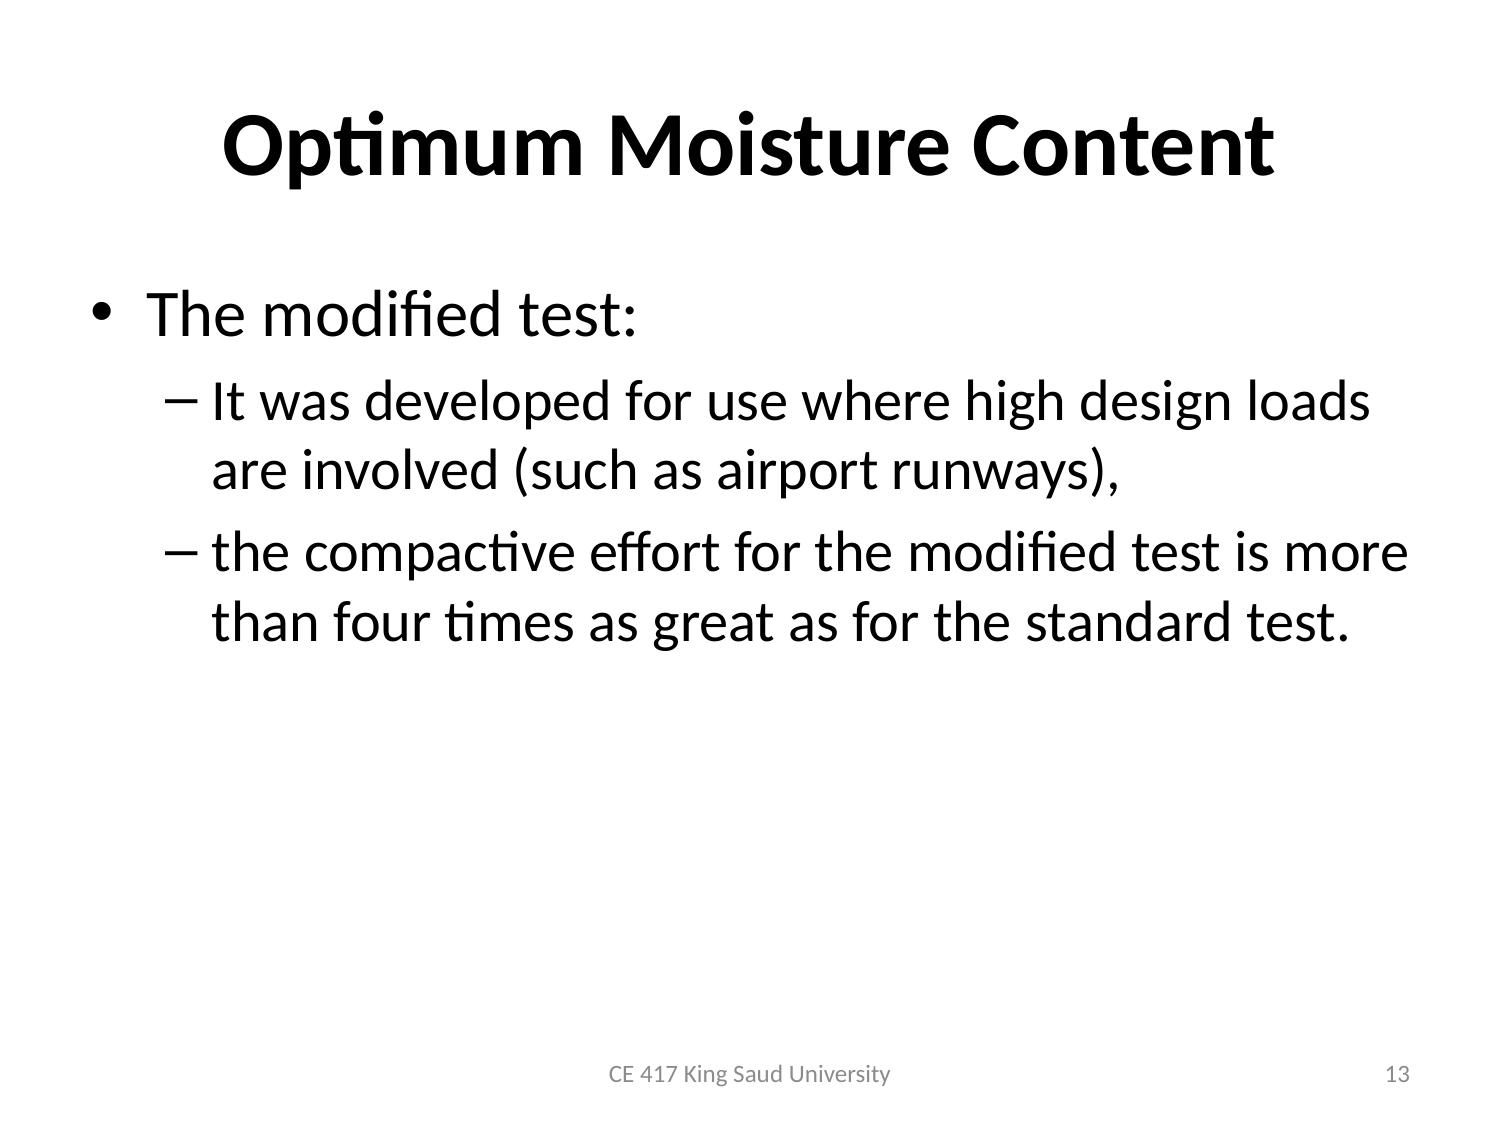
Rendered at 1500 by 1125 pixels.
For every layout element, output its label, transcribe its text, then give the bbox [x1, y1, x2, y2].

title Optimum Moisture Content [75, 45, 1425, 233]
list The modified test: It was developed for use where high design loads are involved (such as airport runways), the compactive effort for the modified test is more than four times as great as for the standard test. [75, 262, 1425, 1005]
footer CE 417 King Saud University [512, 1042, 988, 1103]
slide_number 13 [1074, 1042, 1425, 1103]
